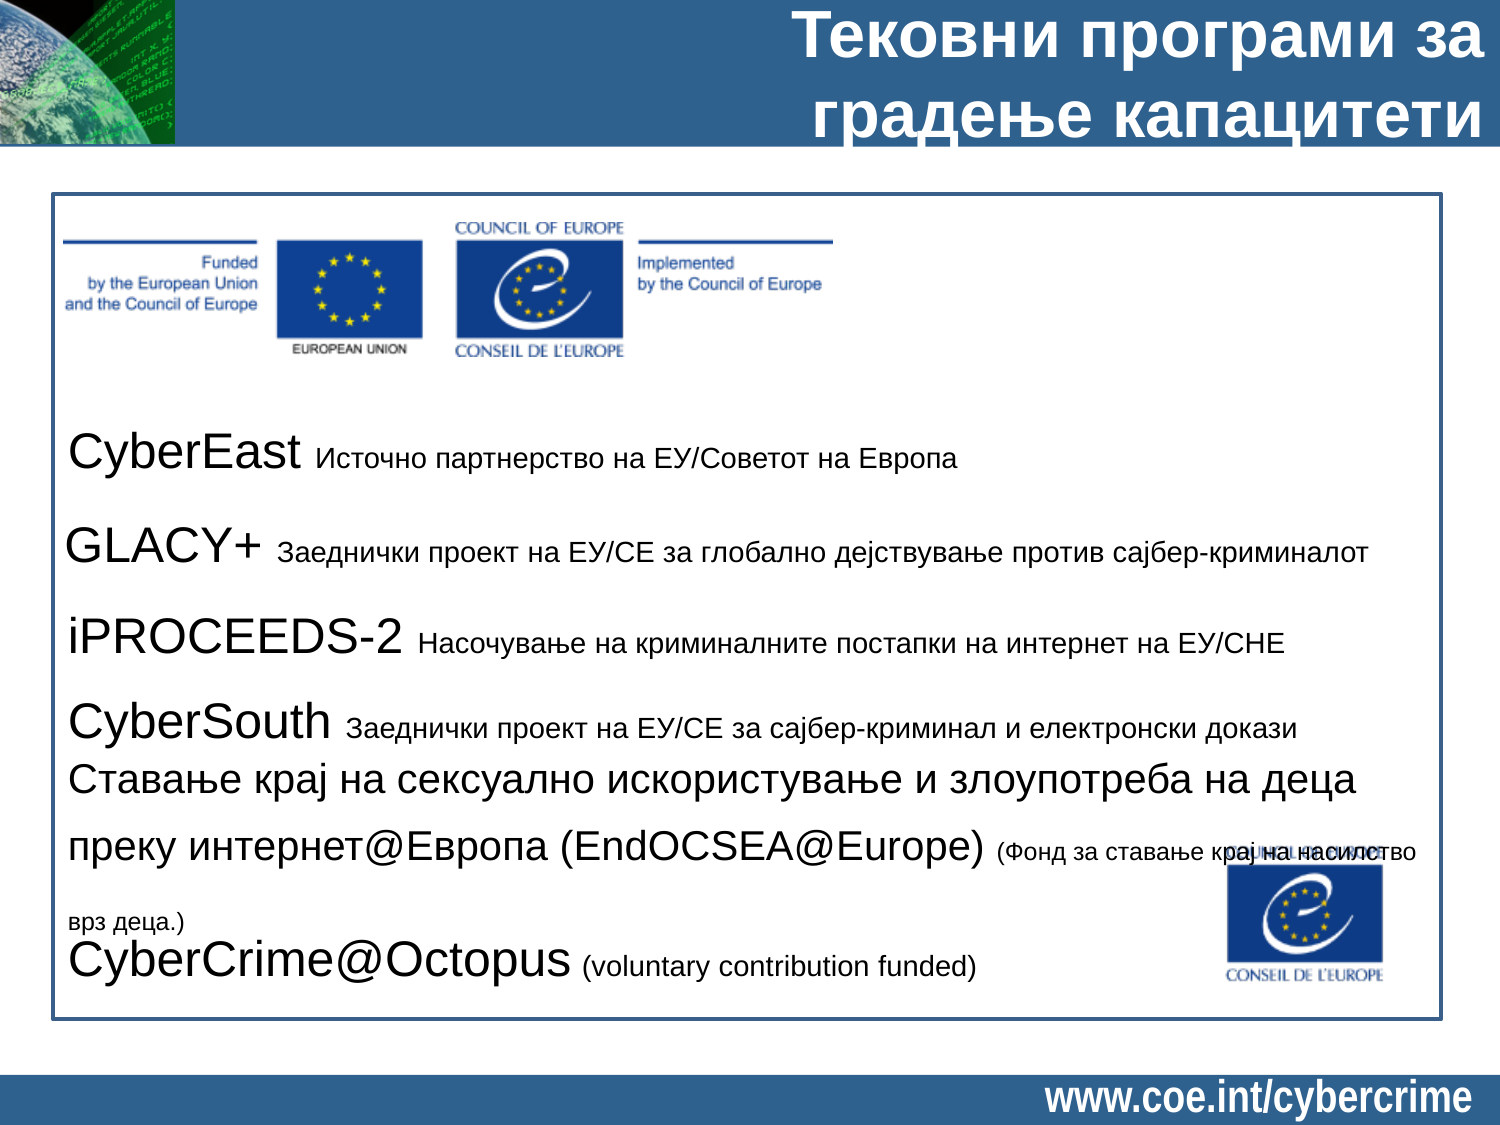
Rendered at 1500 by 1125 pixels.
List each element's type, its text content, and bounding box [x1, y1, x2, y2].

text_box [0, 1073, 1030, 1125]
text_box iPROCEEDS-2 Насочување на криминалните постапки на интернет на ЕУ/СНЕ [53, 583, 1445, 668]
picture [1207, 829, 1402, 998]
text_box [51, 192, 1443, 492]
text_box GLACY+ Заеднички проект на ЕУ/СЕ за глобално дејствување против сајбер-криминалот [49, 492, 1447, 591]
picture [0, 0, 175, 144]
text_box Ставање крај на сексуално искористување и злоупотреба на деца преку интернет@Европа (EndOCSEA@Europe) (Фонд за ставање крај на насилство врз деца.) [53, 717, 1451, 1020]
text_box Тековни програми за градење капацитети [177, 0, 1500, 149]
text_box www.coe.int/cybercrime [1030, 1059, 1500, 1125]
picture [63, 222, 833, 357]
text_box CyberEast Источно партнерство на ЕУ/Советот на Европа [53, 397, 1331, 496]
text_box CyberSouth Заеднички проект на ЕУ/СЕ за сајбер-криминал и електронски докази [53, 668, 1445, 717]
